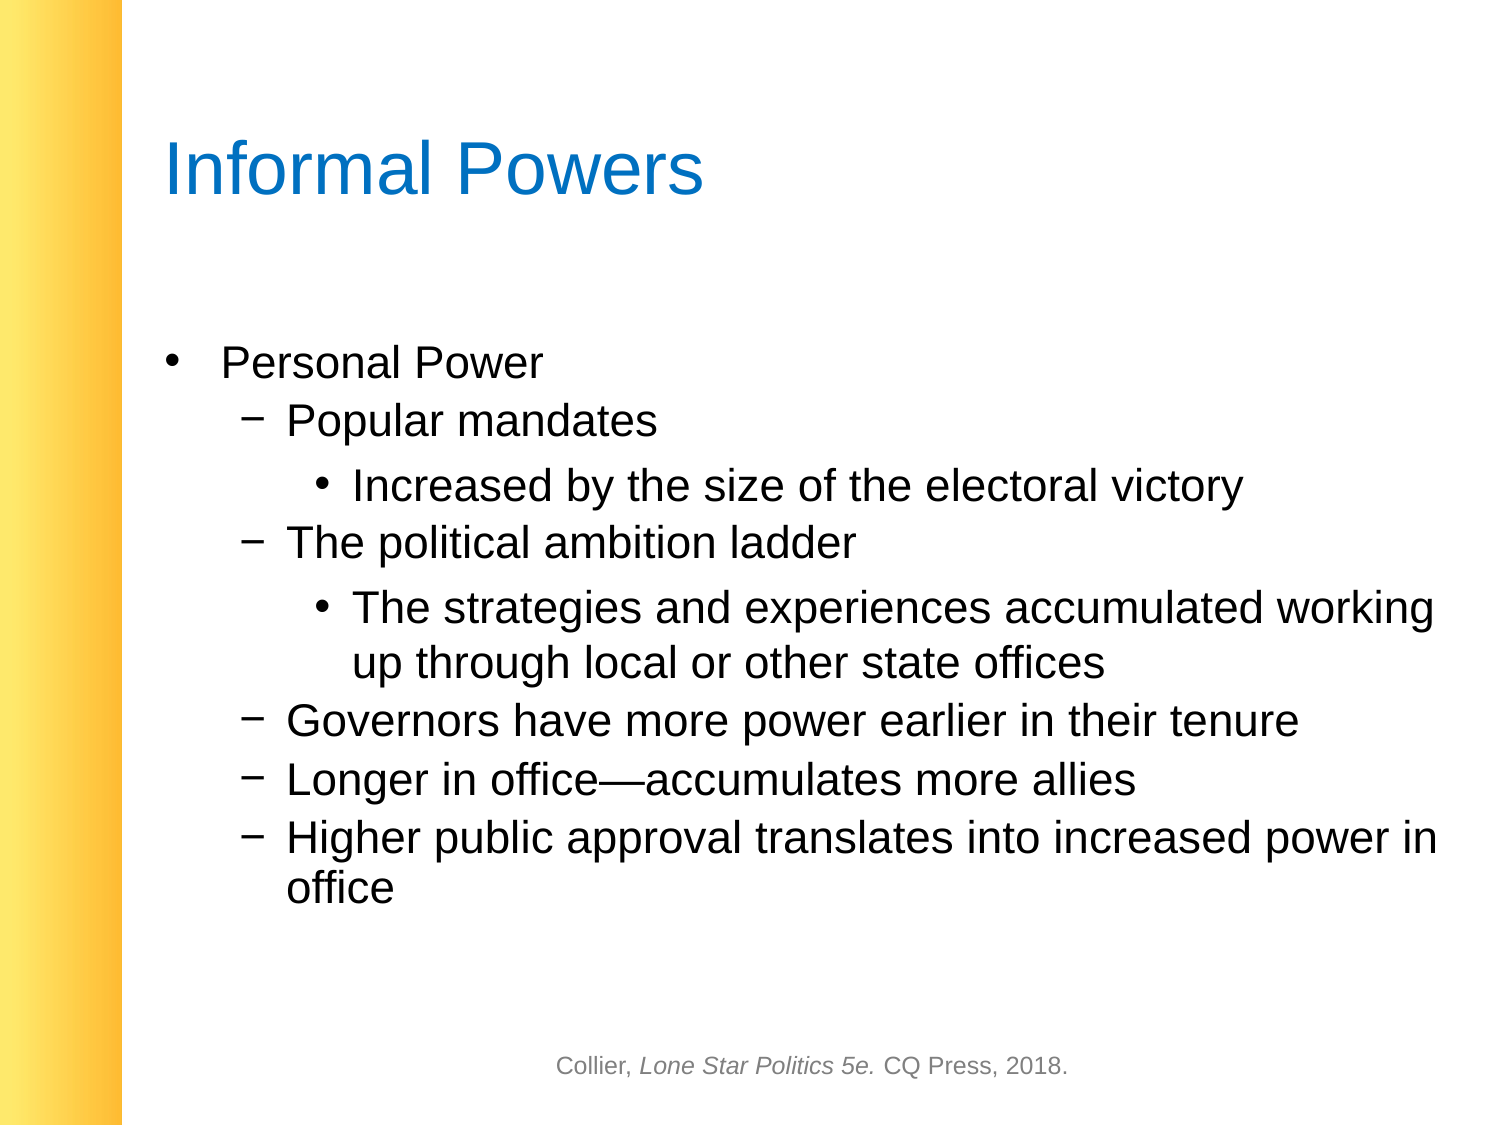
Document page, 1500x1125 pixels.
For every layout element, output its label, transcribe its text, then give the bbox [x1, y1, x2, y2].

picture [0, 0, 1500, 1125]
title Informal Powers [149, 112, 1462, 300]
text_box Collier, Lone Star Politics 5e. CQ Press, 2018. [525, 1042, 1100, 1087]
list Personal Power Popular mandates Increased by the size of the electoral victory The political ambition ladder The strategies and experiences accumulated working up through local or other state offices Governors have more power earlier in their tenure Longer in office—accumulates more allies Higher public approval translates into increased power in office [149, 324, 1500, 1025]
